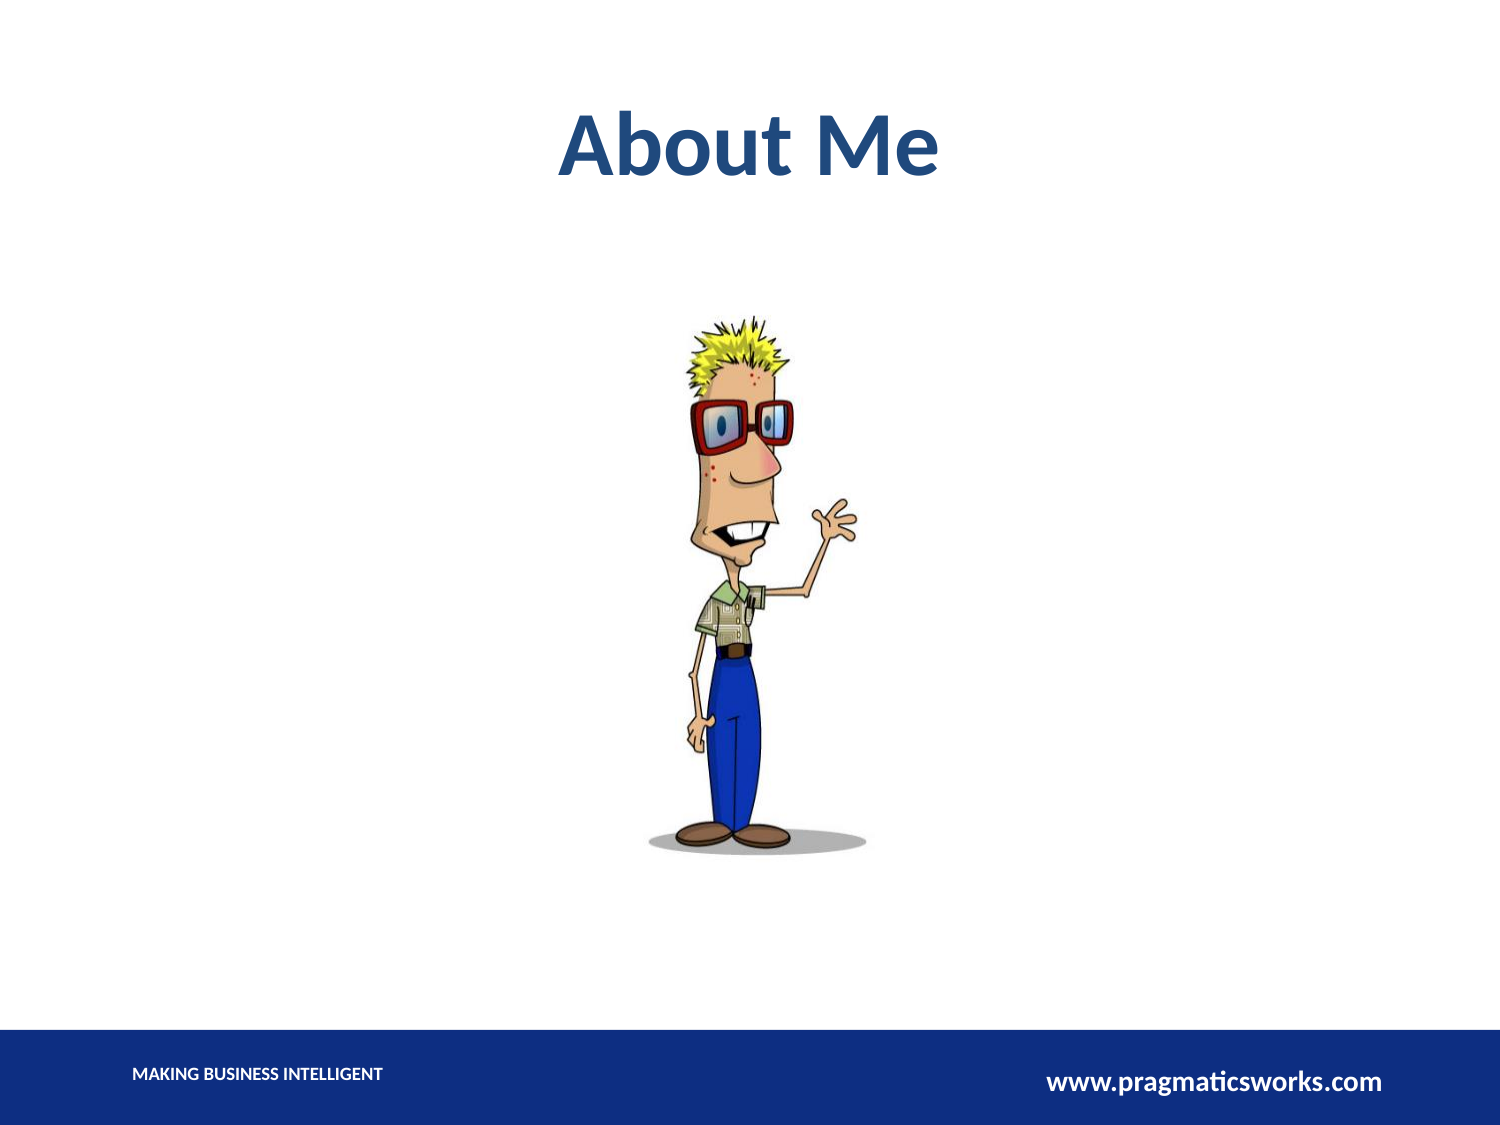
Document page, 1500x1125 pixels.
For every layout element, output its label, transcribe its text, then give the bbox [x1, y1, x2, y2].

picture [595, 299, 905, 872]
title About Me [75, 45, 1425, 233]
